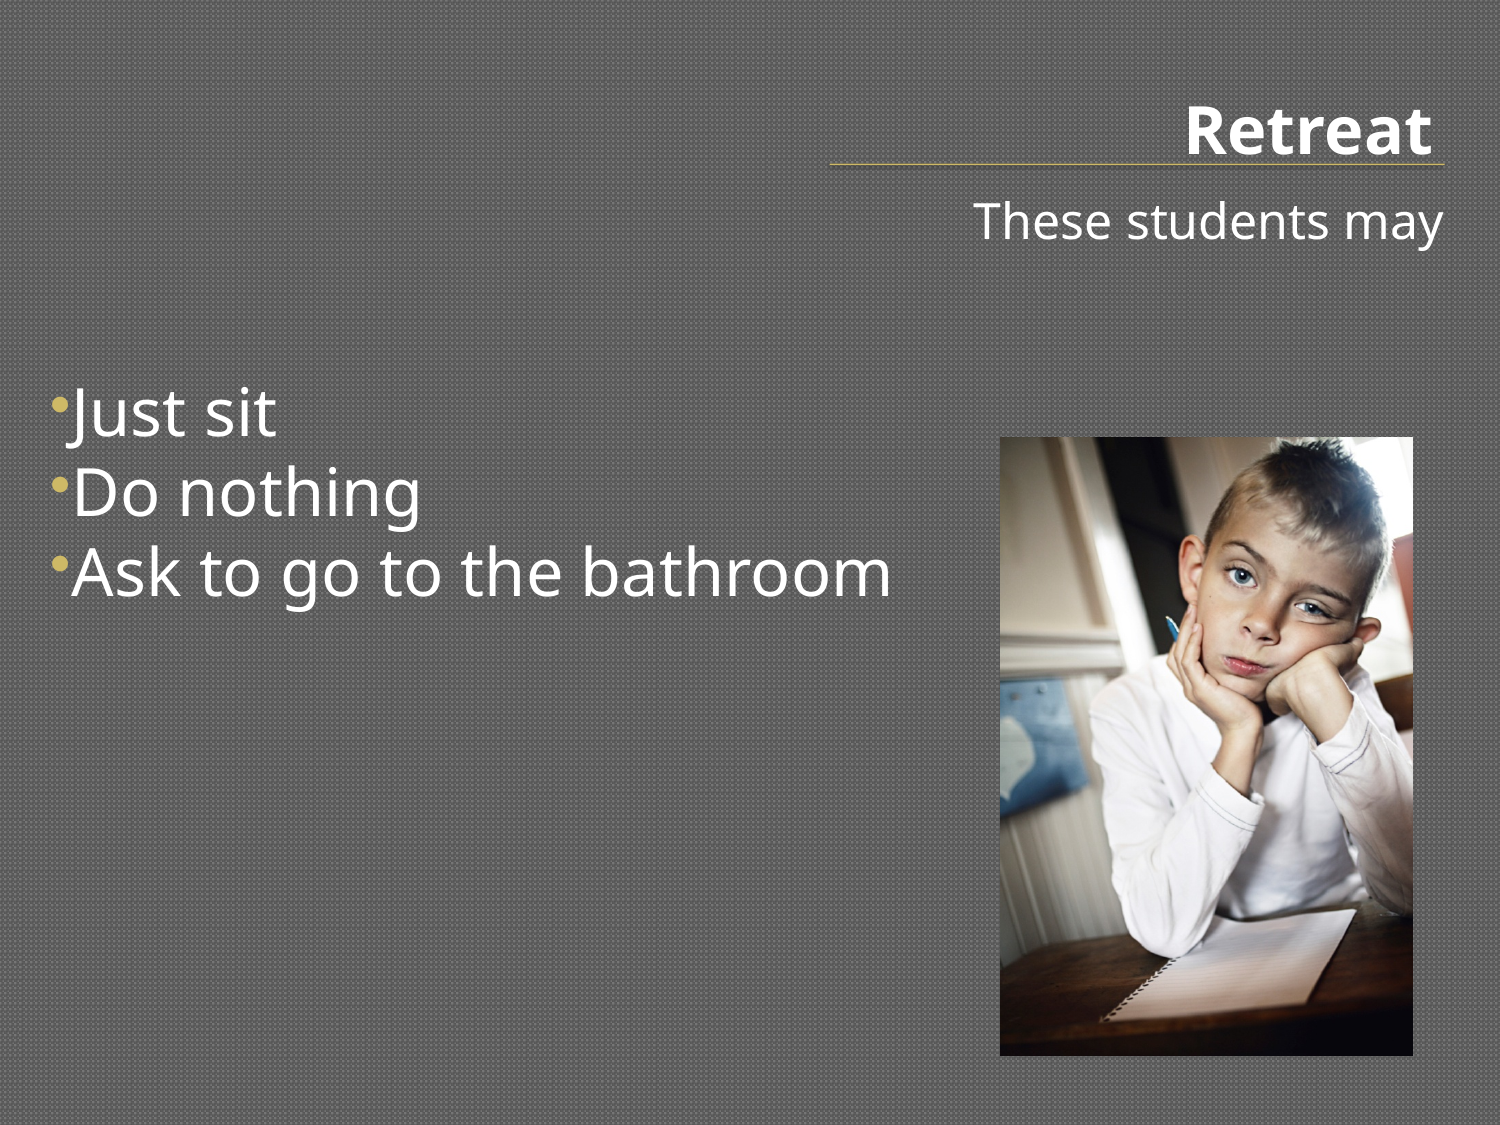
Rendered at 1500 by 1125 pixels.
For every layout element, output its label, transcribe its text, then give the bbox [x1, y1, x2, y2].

picture [999, 437, 1413, 1056]
list These students may [814, 181, 1460, 357]
list Just sit Do nothing Ask to go to the bathroom [37, 362, 1460, 1015]
title Retreat [814, 50, 1460, 175]
